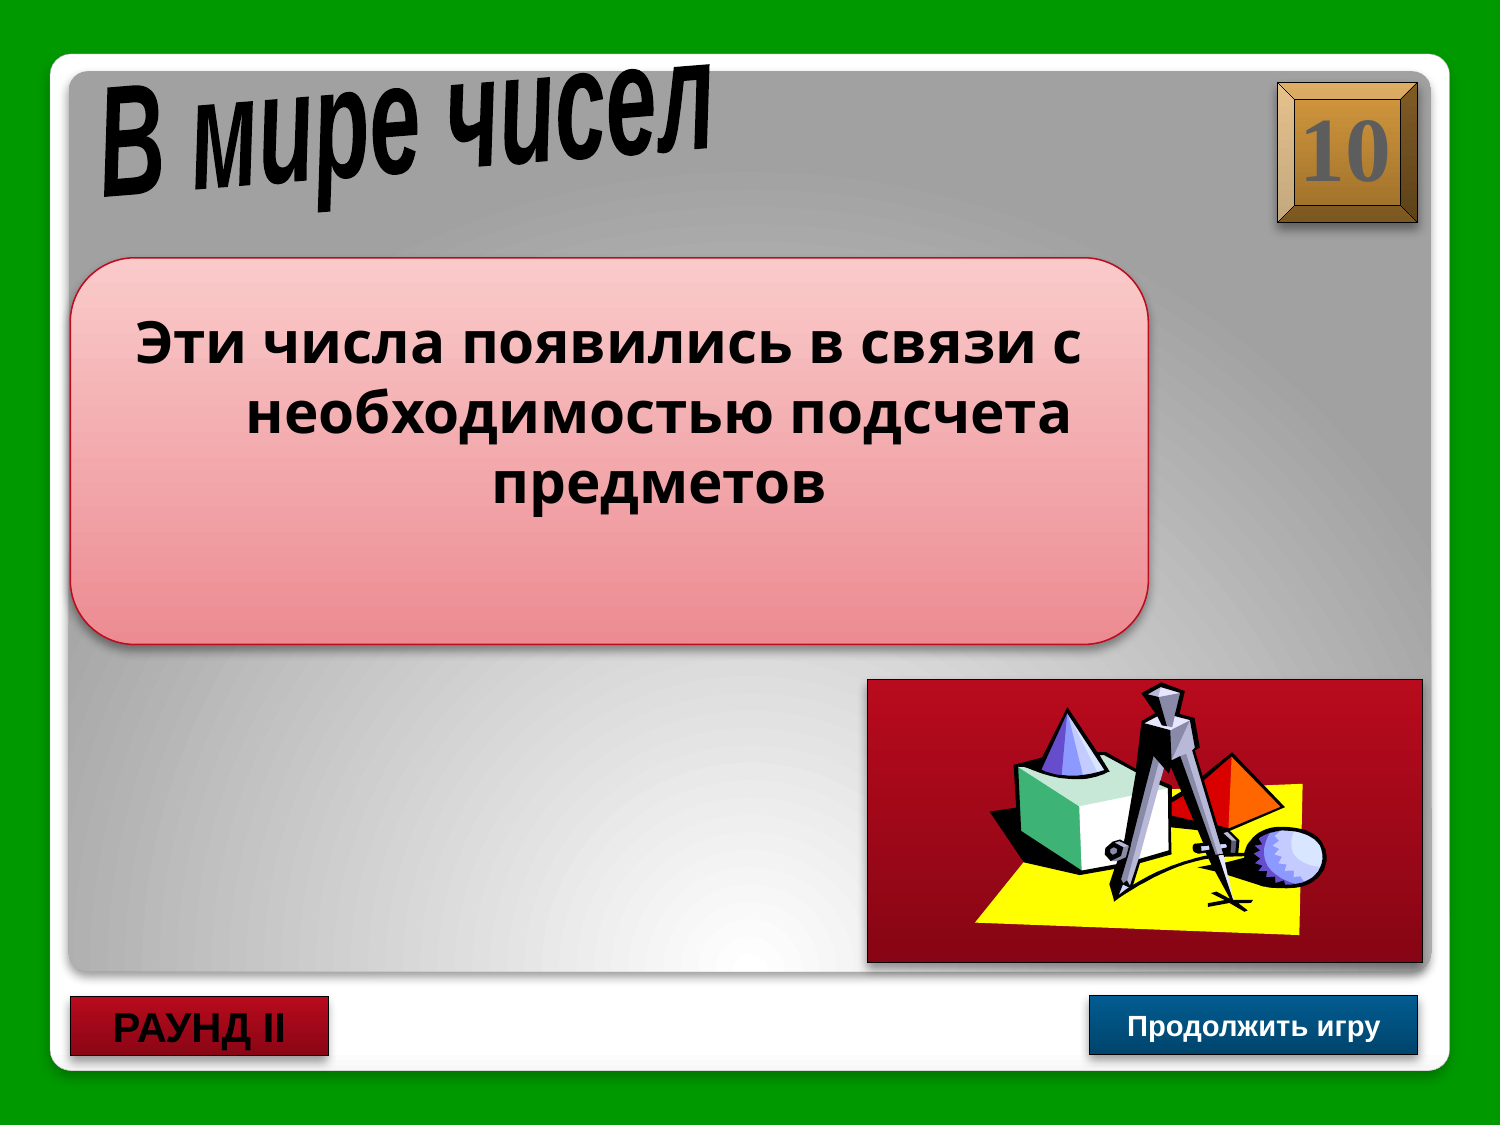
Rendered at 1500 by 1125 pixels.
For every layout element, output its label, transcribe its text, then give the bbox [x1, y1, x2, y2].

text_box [866, 679, 1423, 964]
text_box РАУНД II [70, 996, 329, 1056]
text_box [1277, 81, 1419, 223]
text_box Продолжить игру [1089, 995, 1418, 1055]
text_box Эти числа появились в связи с необходимостью подсчета предметов [69, 257, 1150, 646]
